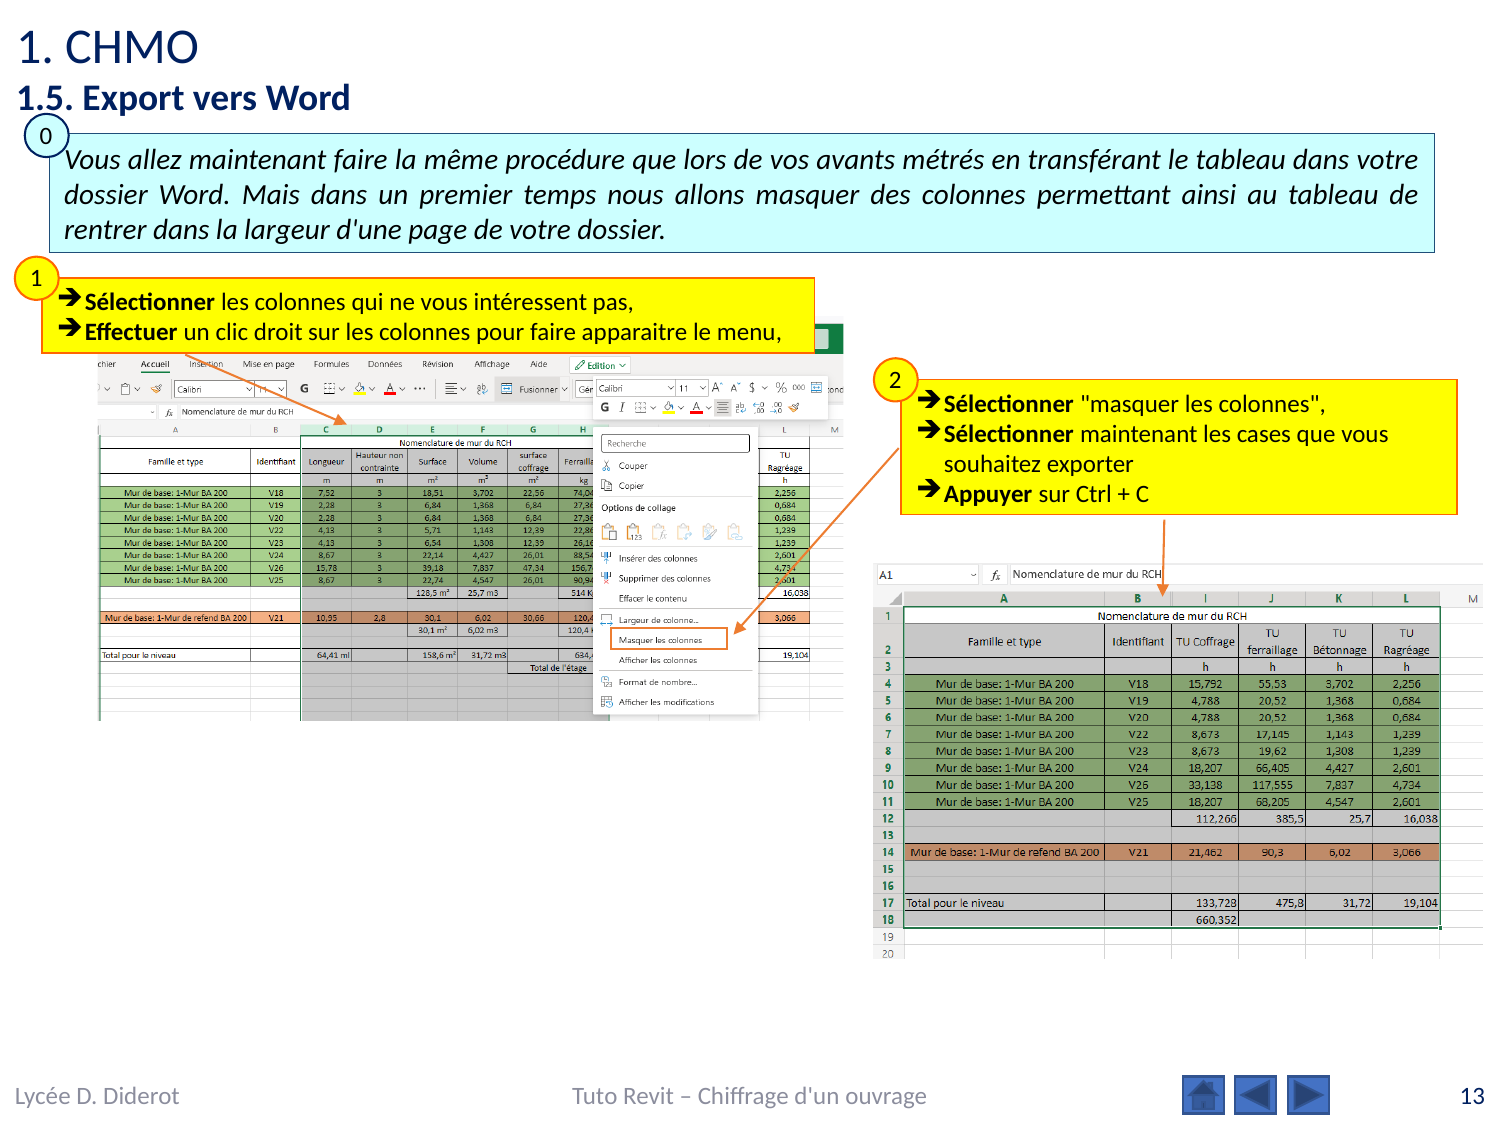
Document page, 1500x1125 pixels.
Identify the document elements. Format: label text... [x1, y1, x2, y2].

text_box Sélectionner "masquer les colonnes", Sélectionner maintenant les cases que vous souhaitez exporter Appuyer sur Ctrl + C [900, 379, 1457, 515]
text_box Vous allez maintenant faire la même procédure que lors de vos avants métrés en transférant le tableau dans votre dossier Word. Mais dans un premier temps nous allons masquer des colonnes permettant ainsi au tableau de rentrer dans la largeur d'une page de votre dossier. [49, 133, 1435, 253]
slide_number 13 [1162, 1065, 1500, 1125]
footer Tuto Revit – Chiffrage d'un ouvrage [496, 1065, 1004, 1125]
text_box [733, 448, 899, 635]
text_box 1. CHMO 1.5. Export vers Word [1, 5, 1484, 126]
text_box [873, 355, 929, 402]
picture [97, 316, 844, 721]
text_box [185, 354, 347, 425]
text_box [24, 111, 80, 158]
picture [873, 563, 1483, 959]
text_box Sélectionner les colonnes qui ne vous intéressent pas, Effectuer un clic droit sur les colonnes pour faire apparaitre le menu, [41, 278, 815, 353]
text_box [14, 254, 70, 300]
slide_number Lycée D. Diderot [0, 1065, 338, 1125]
